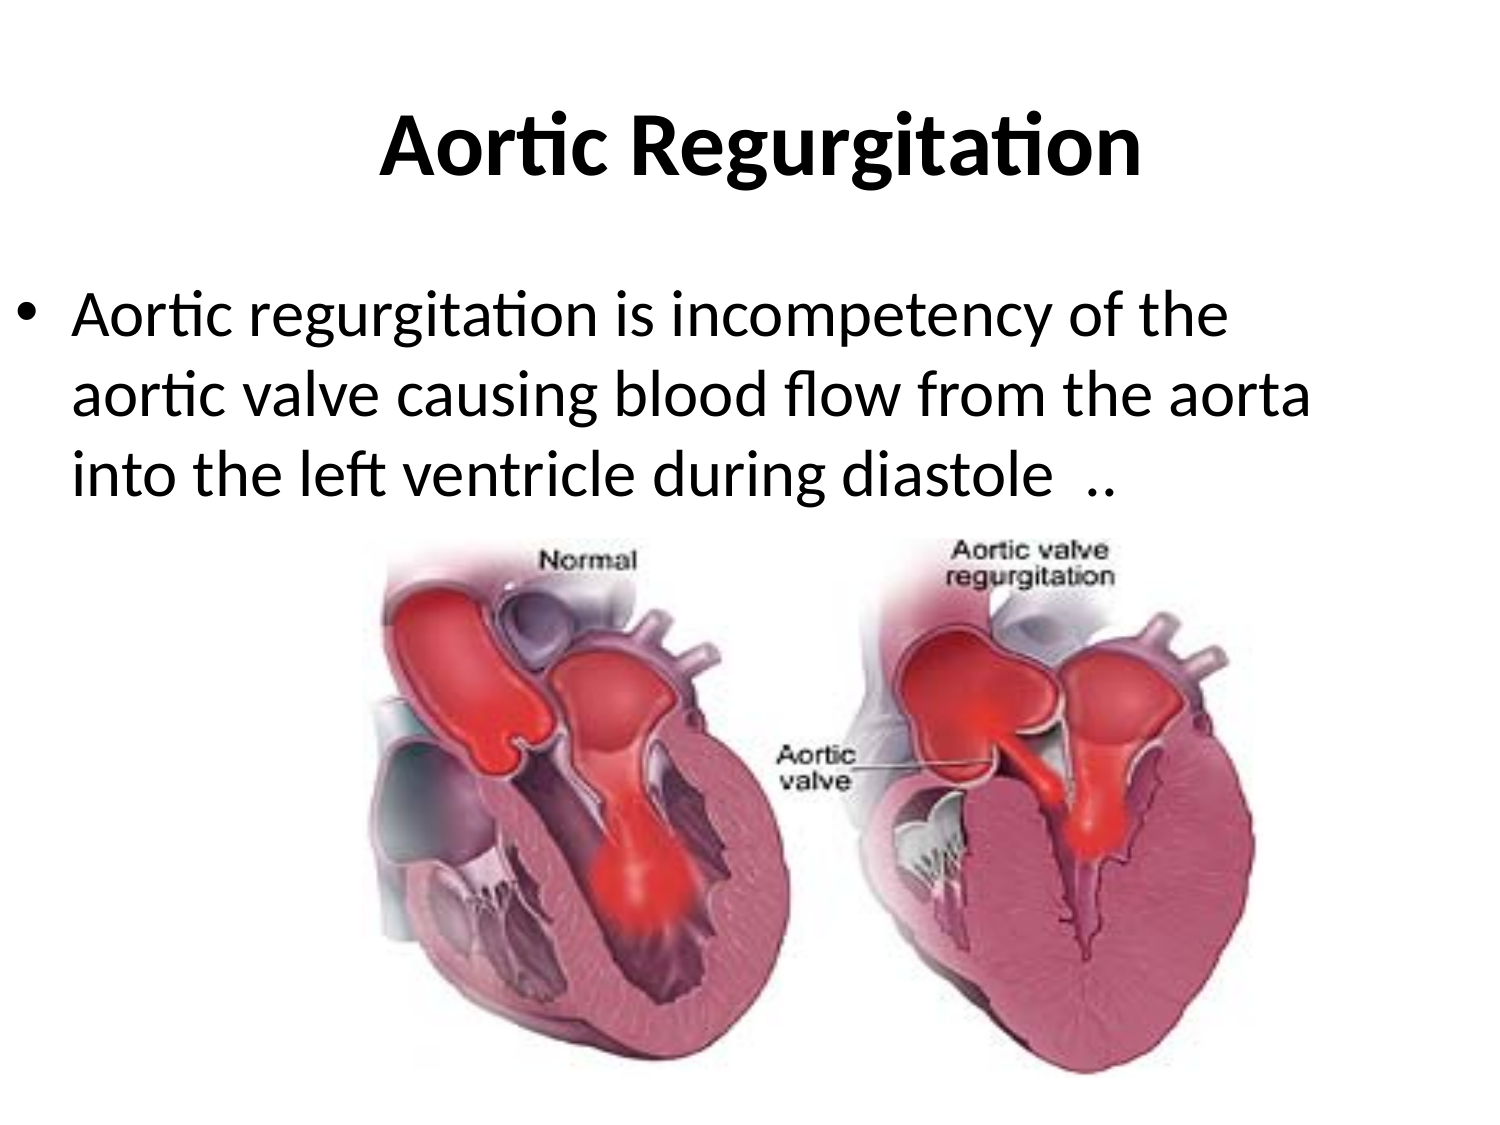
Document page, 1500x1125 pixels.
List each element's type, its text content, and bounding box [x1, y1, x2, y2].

list Aortic regurgitation is incompetency of the aortic valve causing blood flow from the aorta into the left ventricle during diastole .. [0, 262, 1350, 1005]
title Aortic Regurgitation [75, 45, 1425, 233]
picture [362, 538, 1263, 1079]
